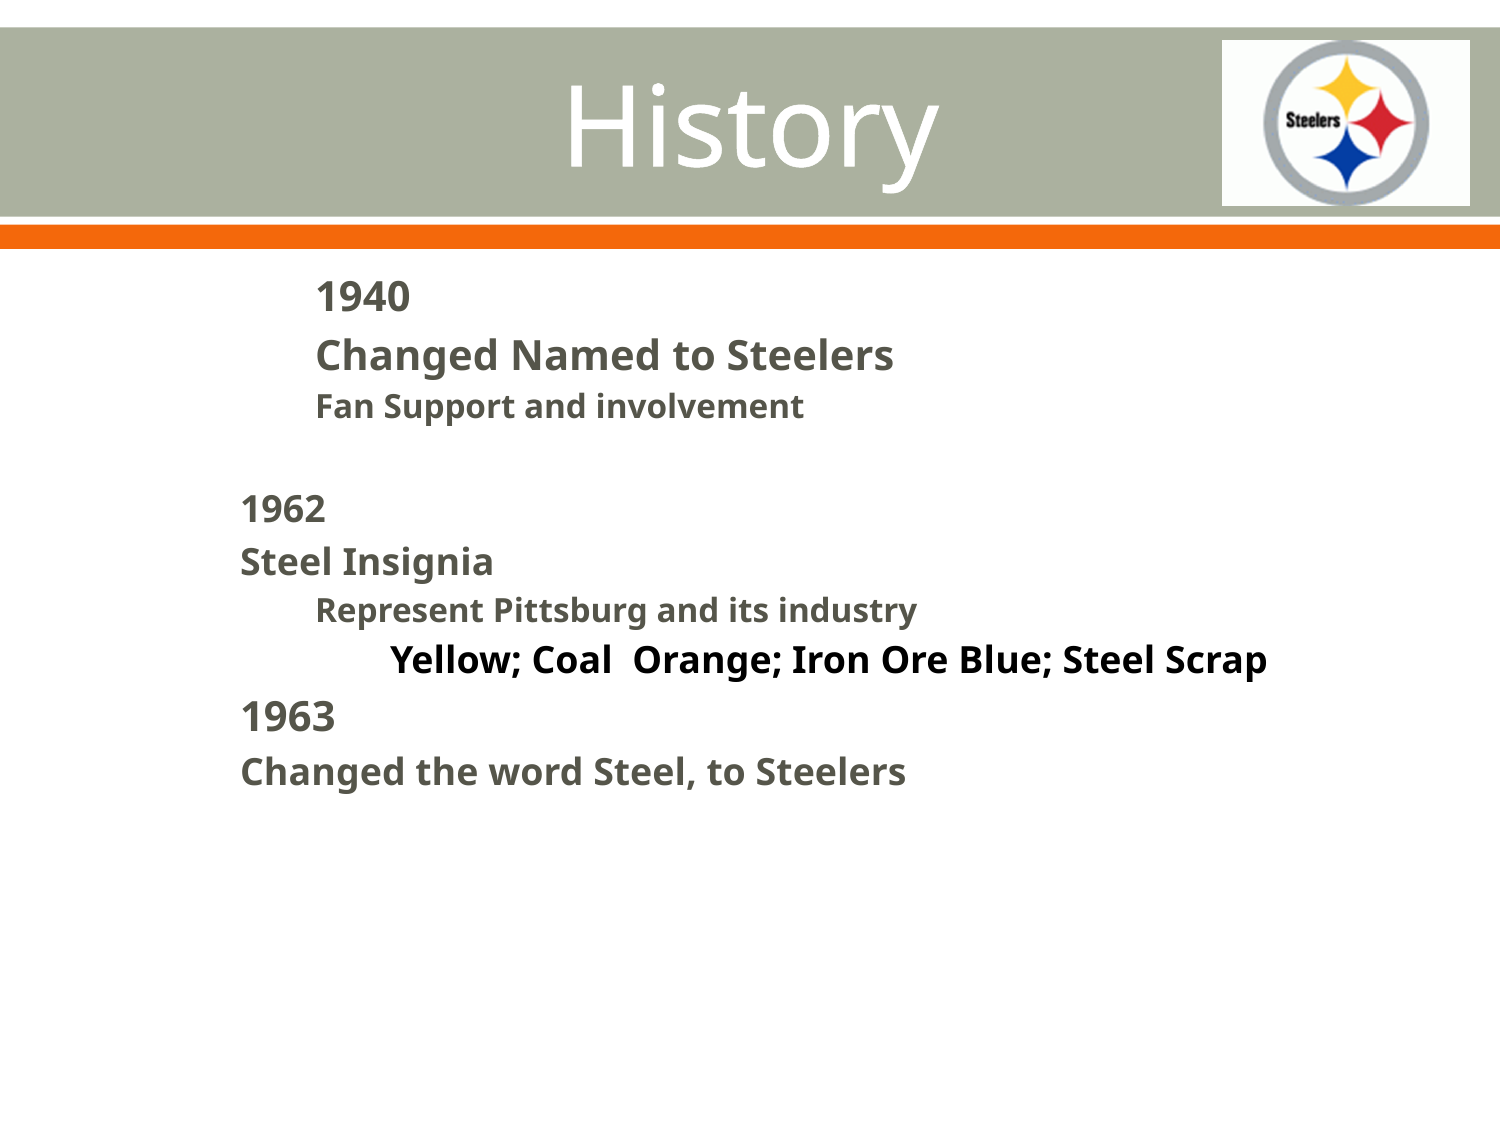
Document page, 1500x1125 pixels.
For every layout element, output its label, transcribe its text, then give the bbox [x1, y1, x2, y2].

list 1940 Changed Named to Steelers Fan Support and involvement 1962 Steel Insignia Represent Pittsburg and its industry Yellow; Coal Orange; Iron Ore Blue; Steel Scrap 1963 Changed the word Steel, to Steelers [75, 262, 1425, 1005]
title History [75, 29, 1425, 213]
picture [1221, 40, 1470, 206]
